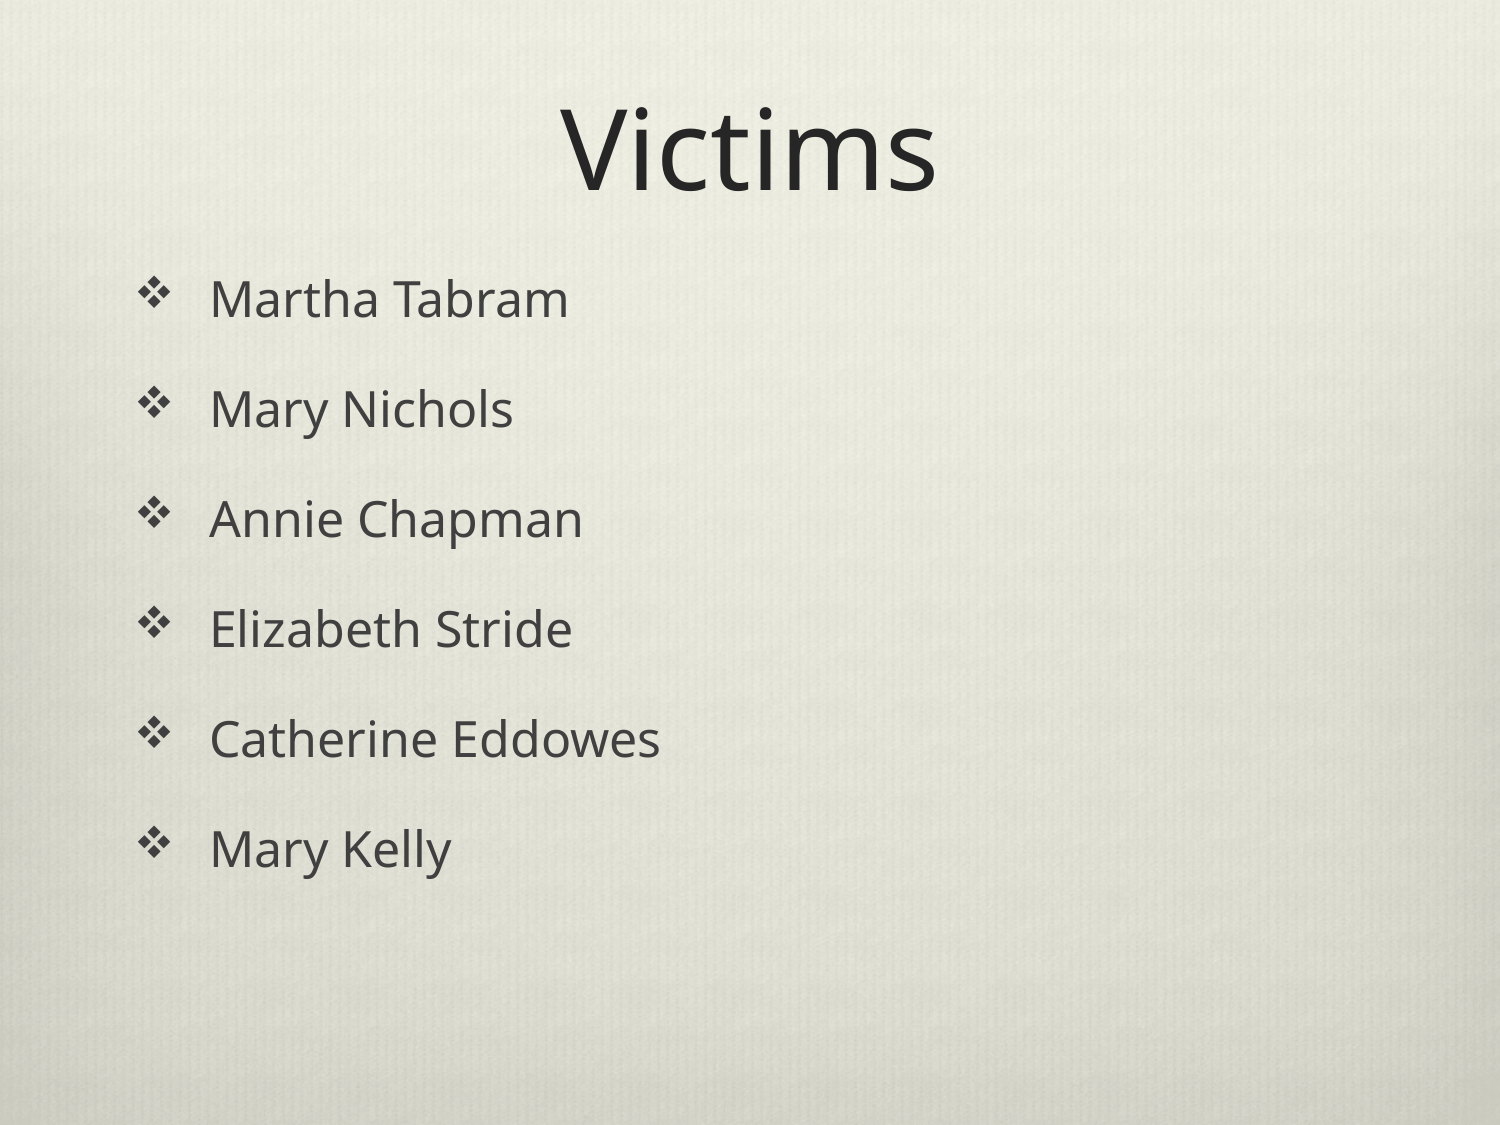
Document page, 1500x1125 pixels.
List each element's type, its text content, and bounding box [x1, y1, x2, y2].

list Martha Tabram Mary Nichols Annie Chapman Elizabeth Stride Catherine Eddowes Mary Kelly [119, 260, 1381, 1011]
title Victims [119, 51, 1381, 240]
